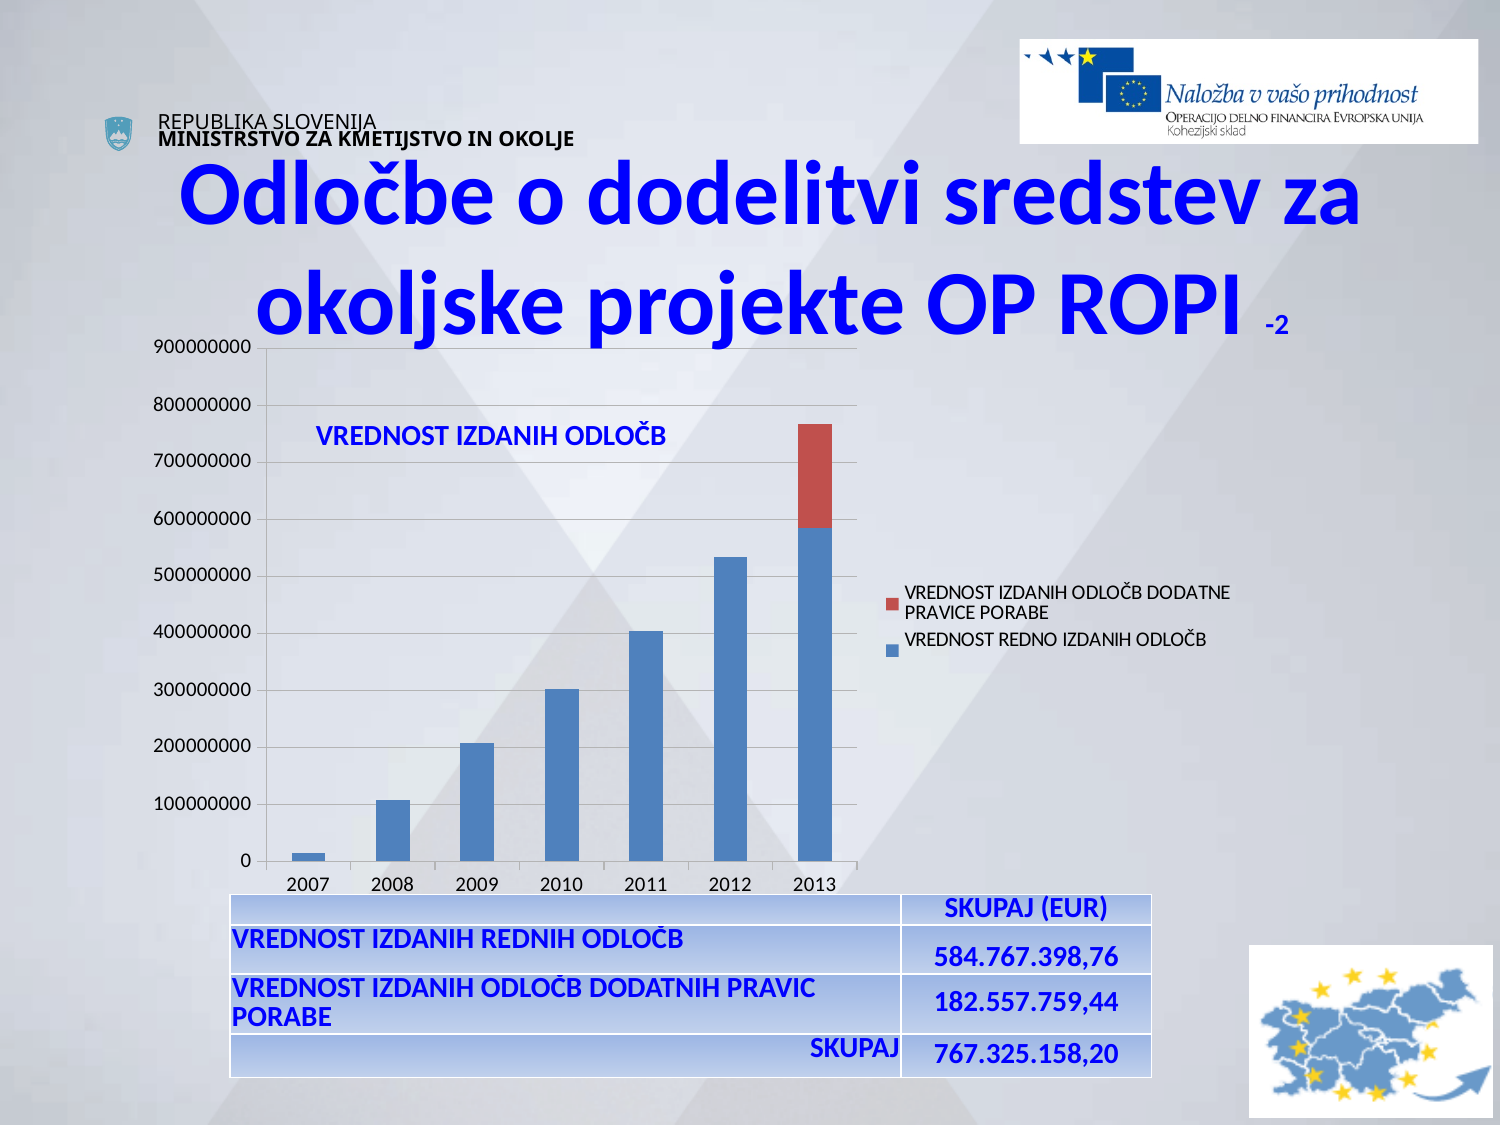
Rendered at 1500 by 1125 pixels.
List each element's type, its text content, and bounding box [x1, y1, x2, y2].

table_cell 182.557.759,44 [902, 975, 1151, 1033]
table_header [231, 918, 900, 924]
table_cell 767.325.158,20 [902, 1035, 1151, 1077]
picture [0, 0, 1500, 1125]
chart [130, 326, 1250, 909]
table_cell 584.767.398,76 [902, 926, 1151, 973]
table_cell Vrednost izdanih odločb dodatnih pravic porabe [231, 975, 900, 1033]
table_header Skupaj (eur) [902, 918, 1151, 924]
table_cell VREDNOST izdanih rednih odločb [231, 926, 900, 973]
table_cell SKUPAJ [231, 1035, 900, 1077]
text_box Odločbe o dodelitvi sredstev za okoljske projekte OP ROPI -2 [122, 160, 1422, 325]
